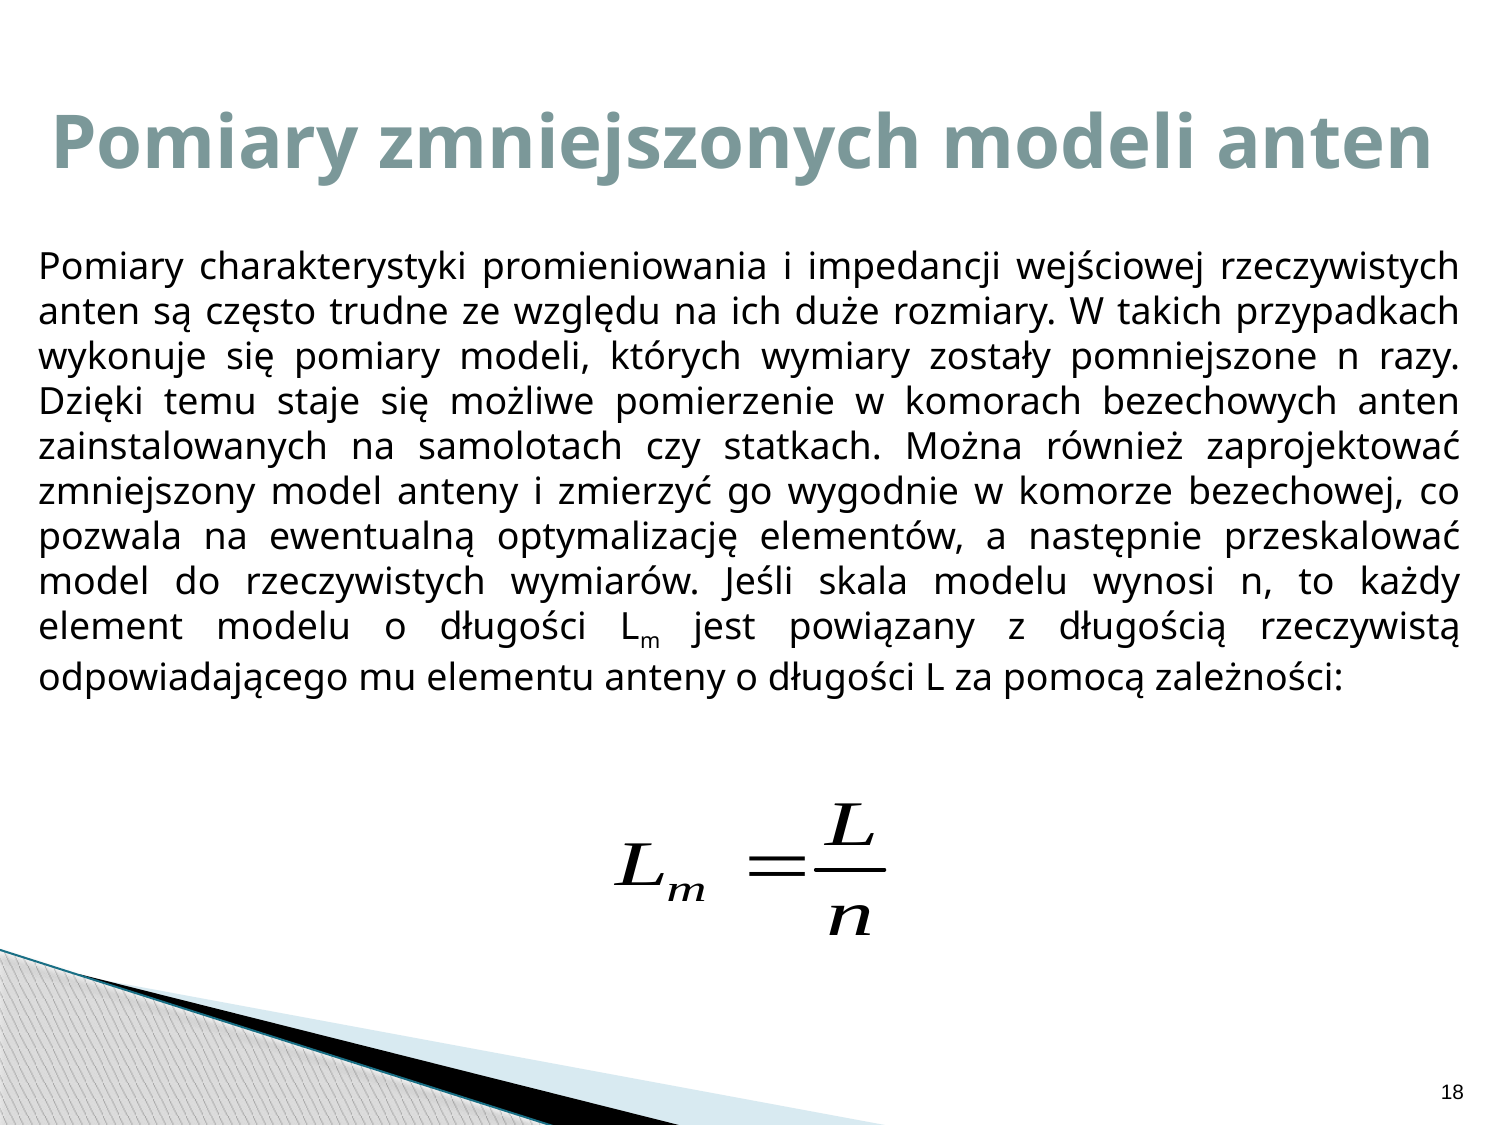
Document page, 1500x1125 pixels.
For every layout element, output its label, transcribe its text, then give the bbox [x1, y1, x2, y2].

slide_number 18 [1418, 1051, 1479, 1112]
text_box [597, 784, 903, 950]
text_box Pomiary charakterystyki promieniowania i impedancji wejściowej rzeczywistych anten są często trudne ze względu na ich duże rozmiary. W takich przypadkach wykonuje się pomiary modeli, których wymiary zostały pomniejszone n razy. Dzięki temu staje się możliwe pomierzenie w komorach bezechowych anten zainstalowanych na samolotach czy statkach. Można również zaprojektować zmniejszony model anteny i zmierzyć go wygodnie w komorze bezechowej, co pozwala na ewentualną optymalizację elementów, a następnie przeskalować model do rzeczywistych wymiarów. Jeśli skala modelu wynosi n, to każdy element modelu o długości Lm jest powiązany z długością rzeczywistą odpowiadającego mu elementu anteny o długości L za pomocą zależności: [23, 234, 1477, 706]
title Pomiary zmniejszonych modeli anten [35, 45, 1465, 233]
